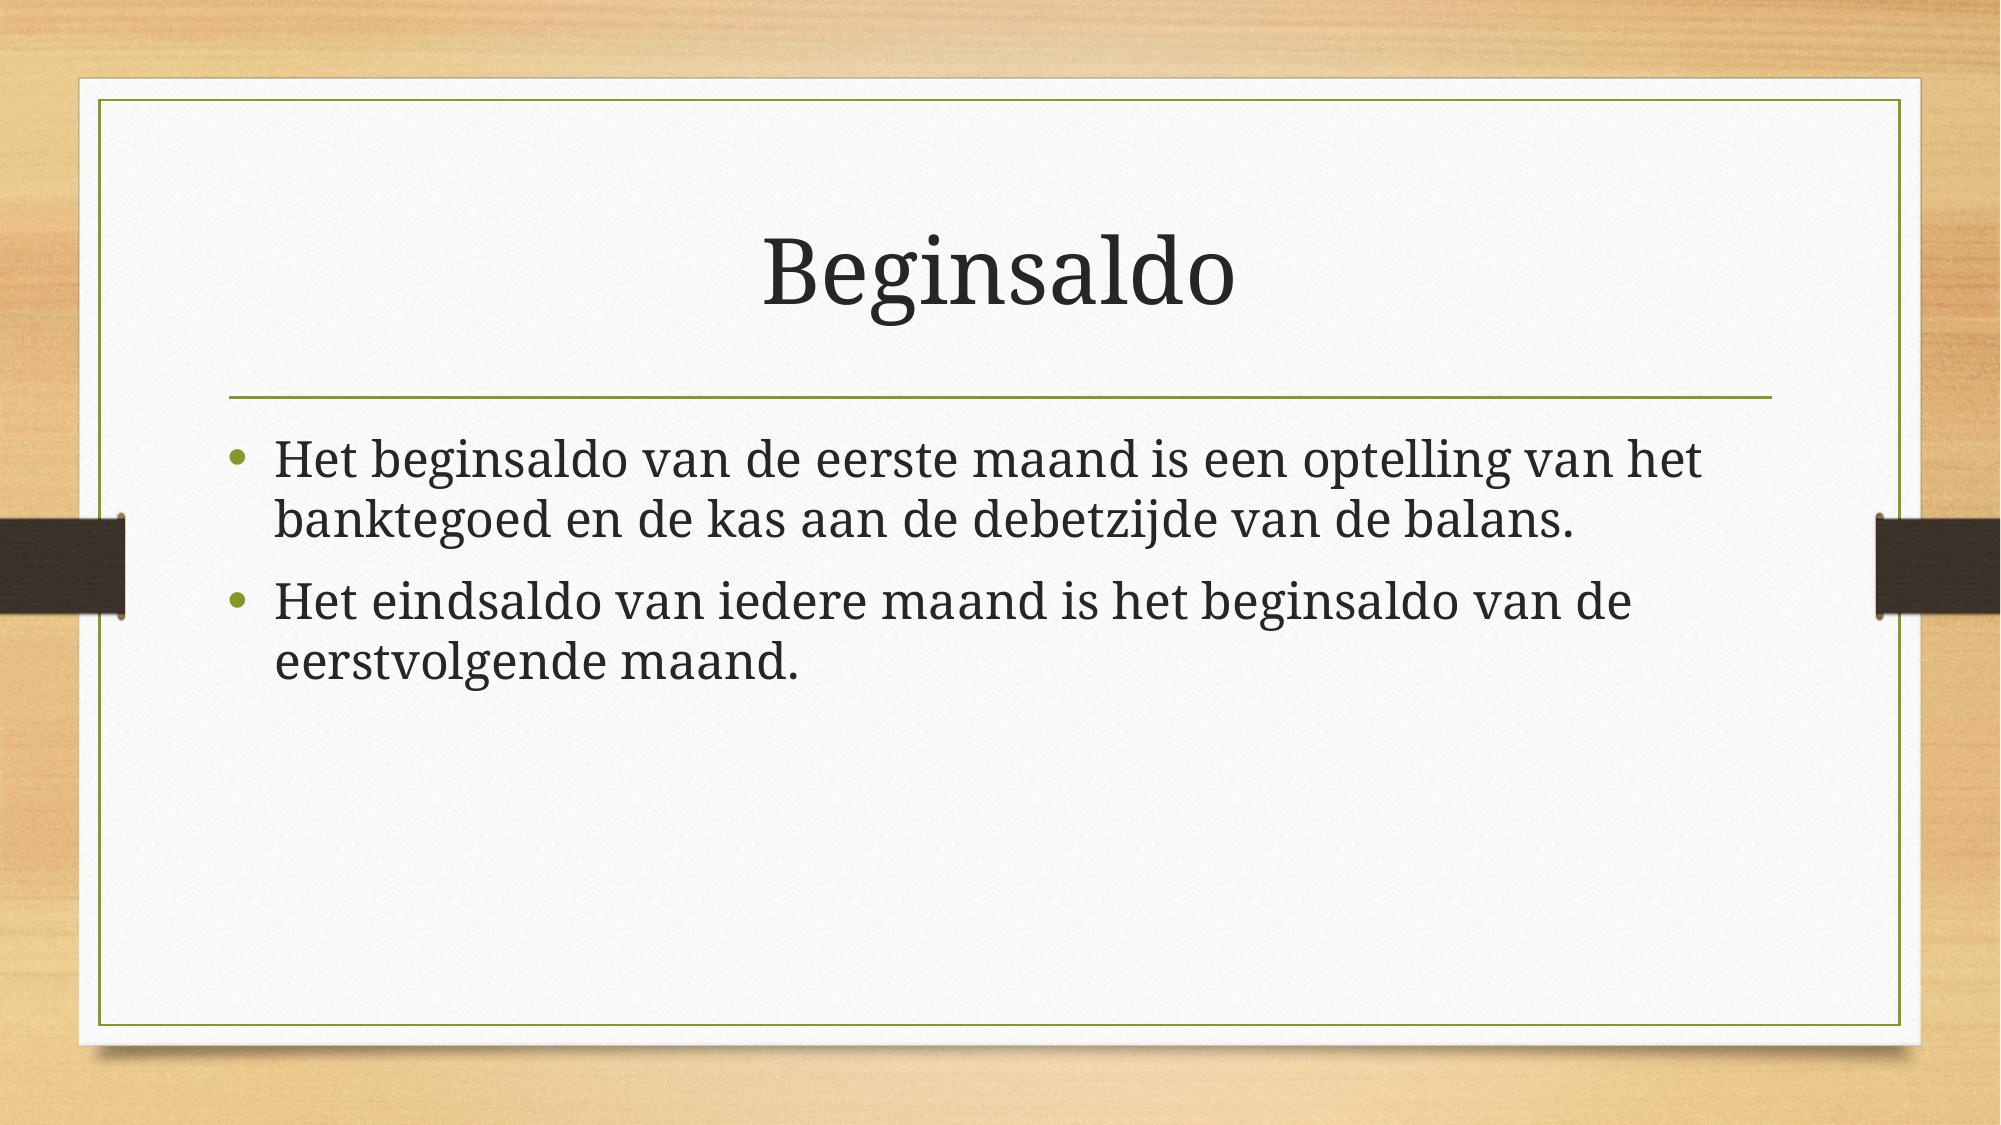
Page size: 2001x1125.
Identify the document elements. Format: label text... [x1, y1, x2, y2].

picture [0, 0, 2001, 1125]
list Het beginsaldo van de eerste maand is een optelling van het banktegoed en de kas aan de debetzijde van de balans. Het eindsaldo van iedere maand is het beginsaldo van de eerstvolgende maand. [212, 419, 1788, 964]
title Beginsaldo [212, 161, 1788, 375]
